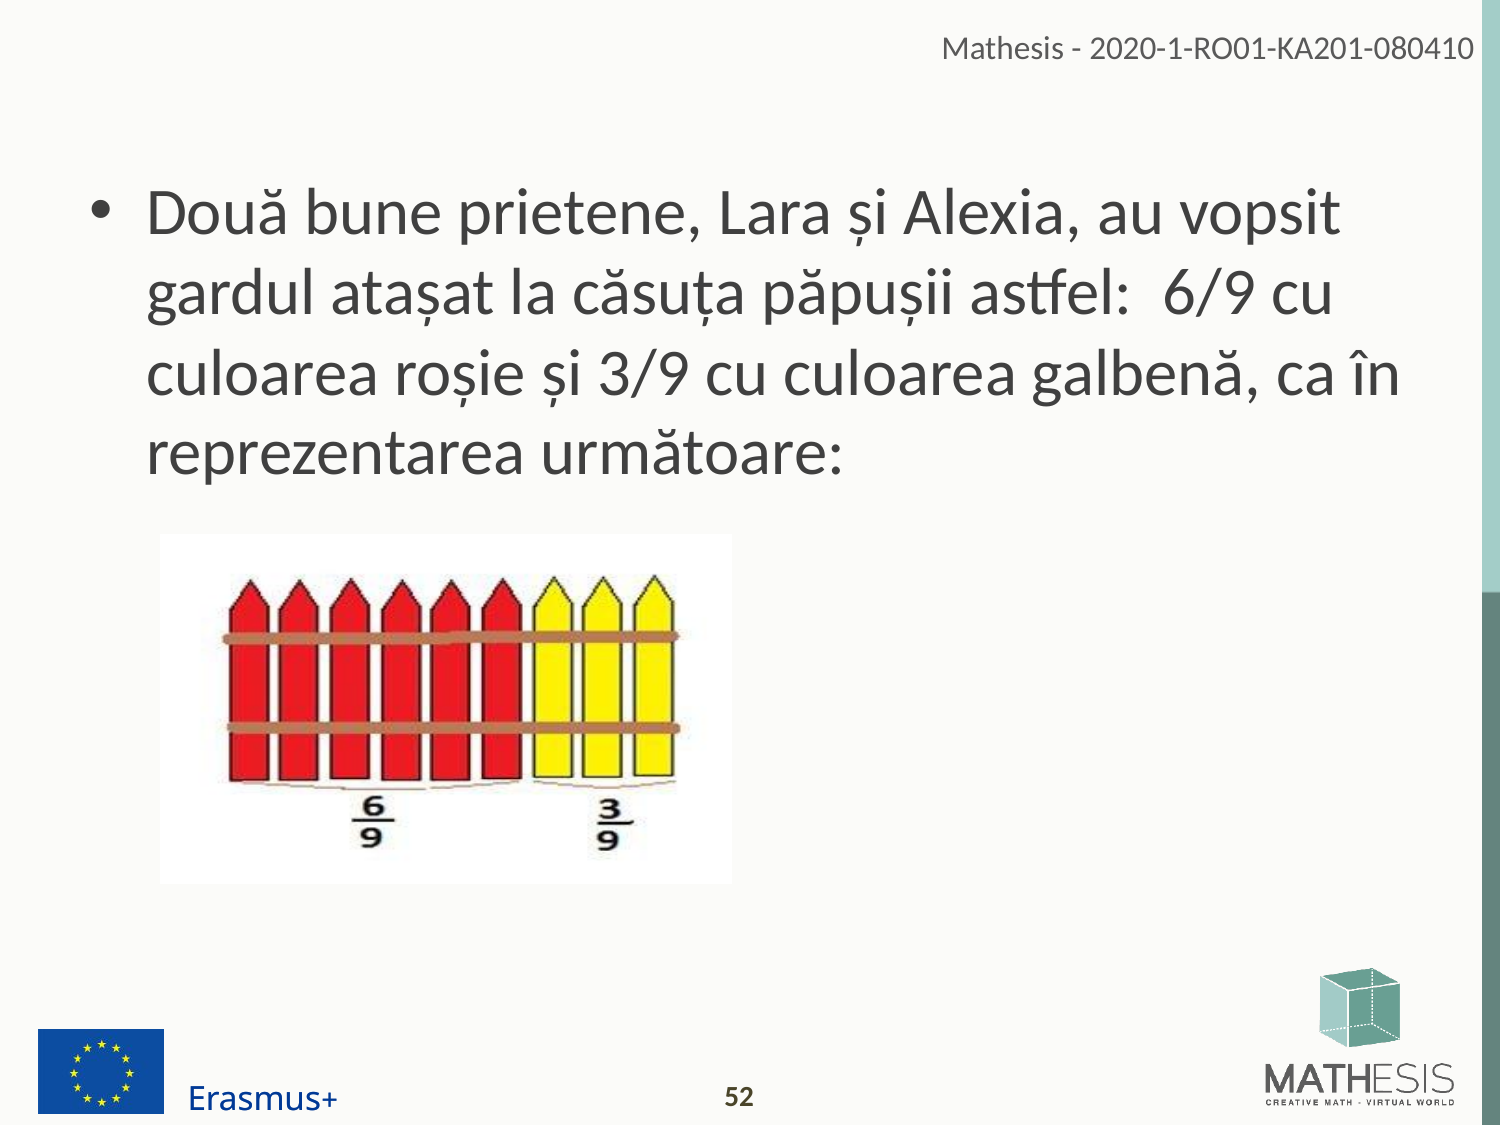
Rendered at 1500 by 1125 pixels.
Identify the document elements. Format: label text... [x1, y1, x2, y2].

picture [159, 534, 733, 885]
list Două bune prietene, Lara și Alexia, au vopsit gardul atașat la căsuța păpușii astfel: 6/9 cu culoarea roșie și 3/9 cu culoarea galbenă, ca în reprezentarea următoare: [75, 160, 1425, 1005]
picture [38, 1029, 164, 1114]
